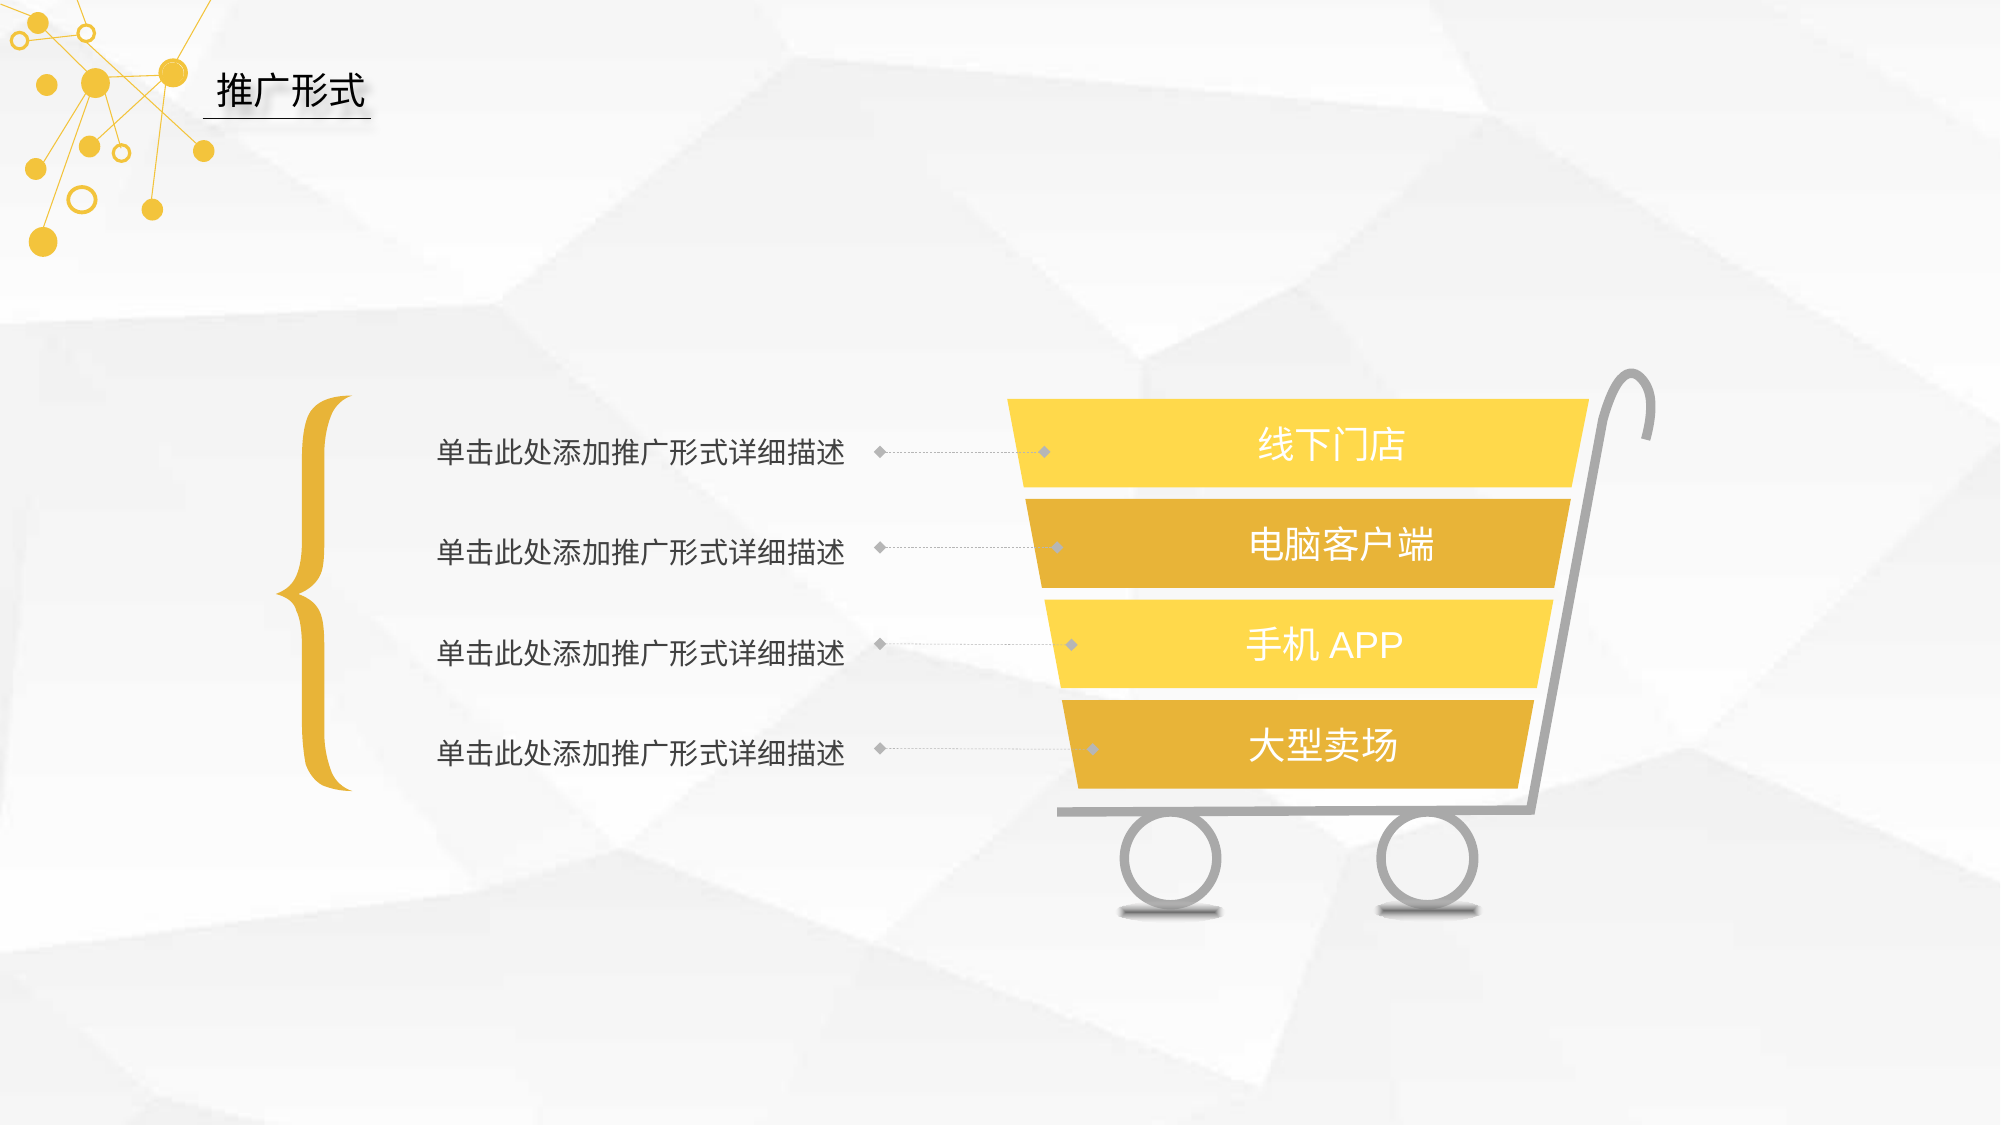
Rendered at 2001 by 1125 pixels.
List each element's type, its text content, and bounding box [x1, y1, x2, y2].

text_box [301, 486, 325, 509]
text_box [1007, 398, 1057, 488]
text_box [272, 710, 1093, 788]
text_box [1025, 498, 1057, 509]
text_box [272, 509, 1058, 586]
text_box 推广形式 [216, 59, 382, 120]
picture [0, 0, 2001, 1125]
text_box [301, 687, 325, 710]
text_box [330, 788, 353, 792]
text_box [1044, 599, 1057, 610]
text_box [272, 610, 1072, 687]
text_box [312, 395, 353, 409]
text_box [0, 0, 216, 256]
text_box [1057, 373, 1651, 923]
text_box [275, 586, 319, 610]
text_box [272, 409, 1045, 486]
